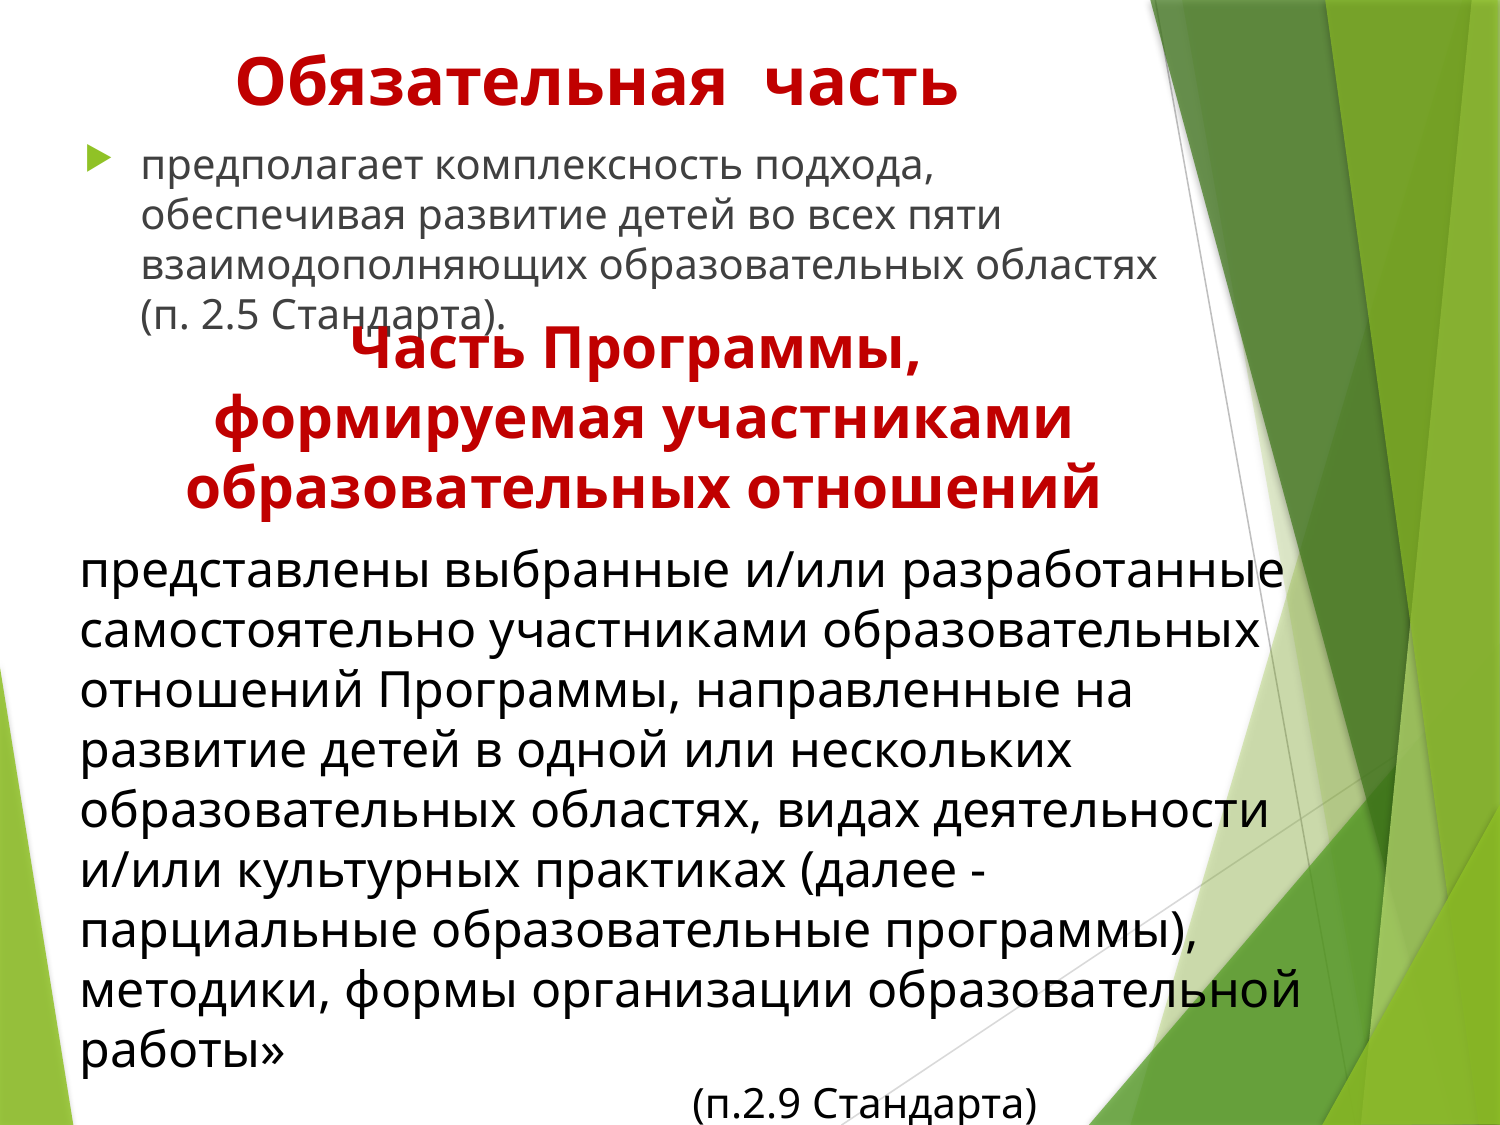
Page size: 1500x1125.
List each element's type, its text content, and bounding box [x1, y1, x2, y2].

list предполагает комплексность подхода, обеспечивая развитие детей во всех пяти взаимодополняющих образовательных областях (п. 2.5 Стандарта). [69, 130, 1192, 302]
title Обязательная часть [76, 30, 1118, 130]
text_box представлены выбранные и/или разработанные самостоятельно участниками образовательных отношений Программы, направленные на развитие детей в одной или нескольких образовательных областях, видах деятельности и/или культурных практиках (далее - парциальные образовательные программы), методики, формы организации образовательной работы» (п.2.9 Стандарта) [64, 529, 1341, 1125]
text_box Часть Программы, формируемая участниками образовательных отношений [29, 302, 1259, 528]
